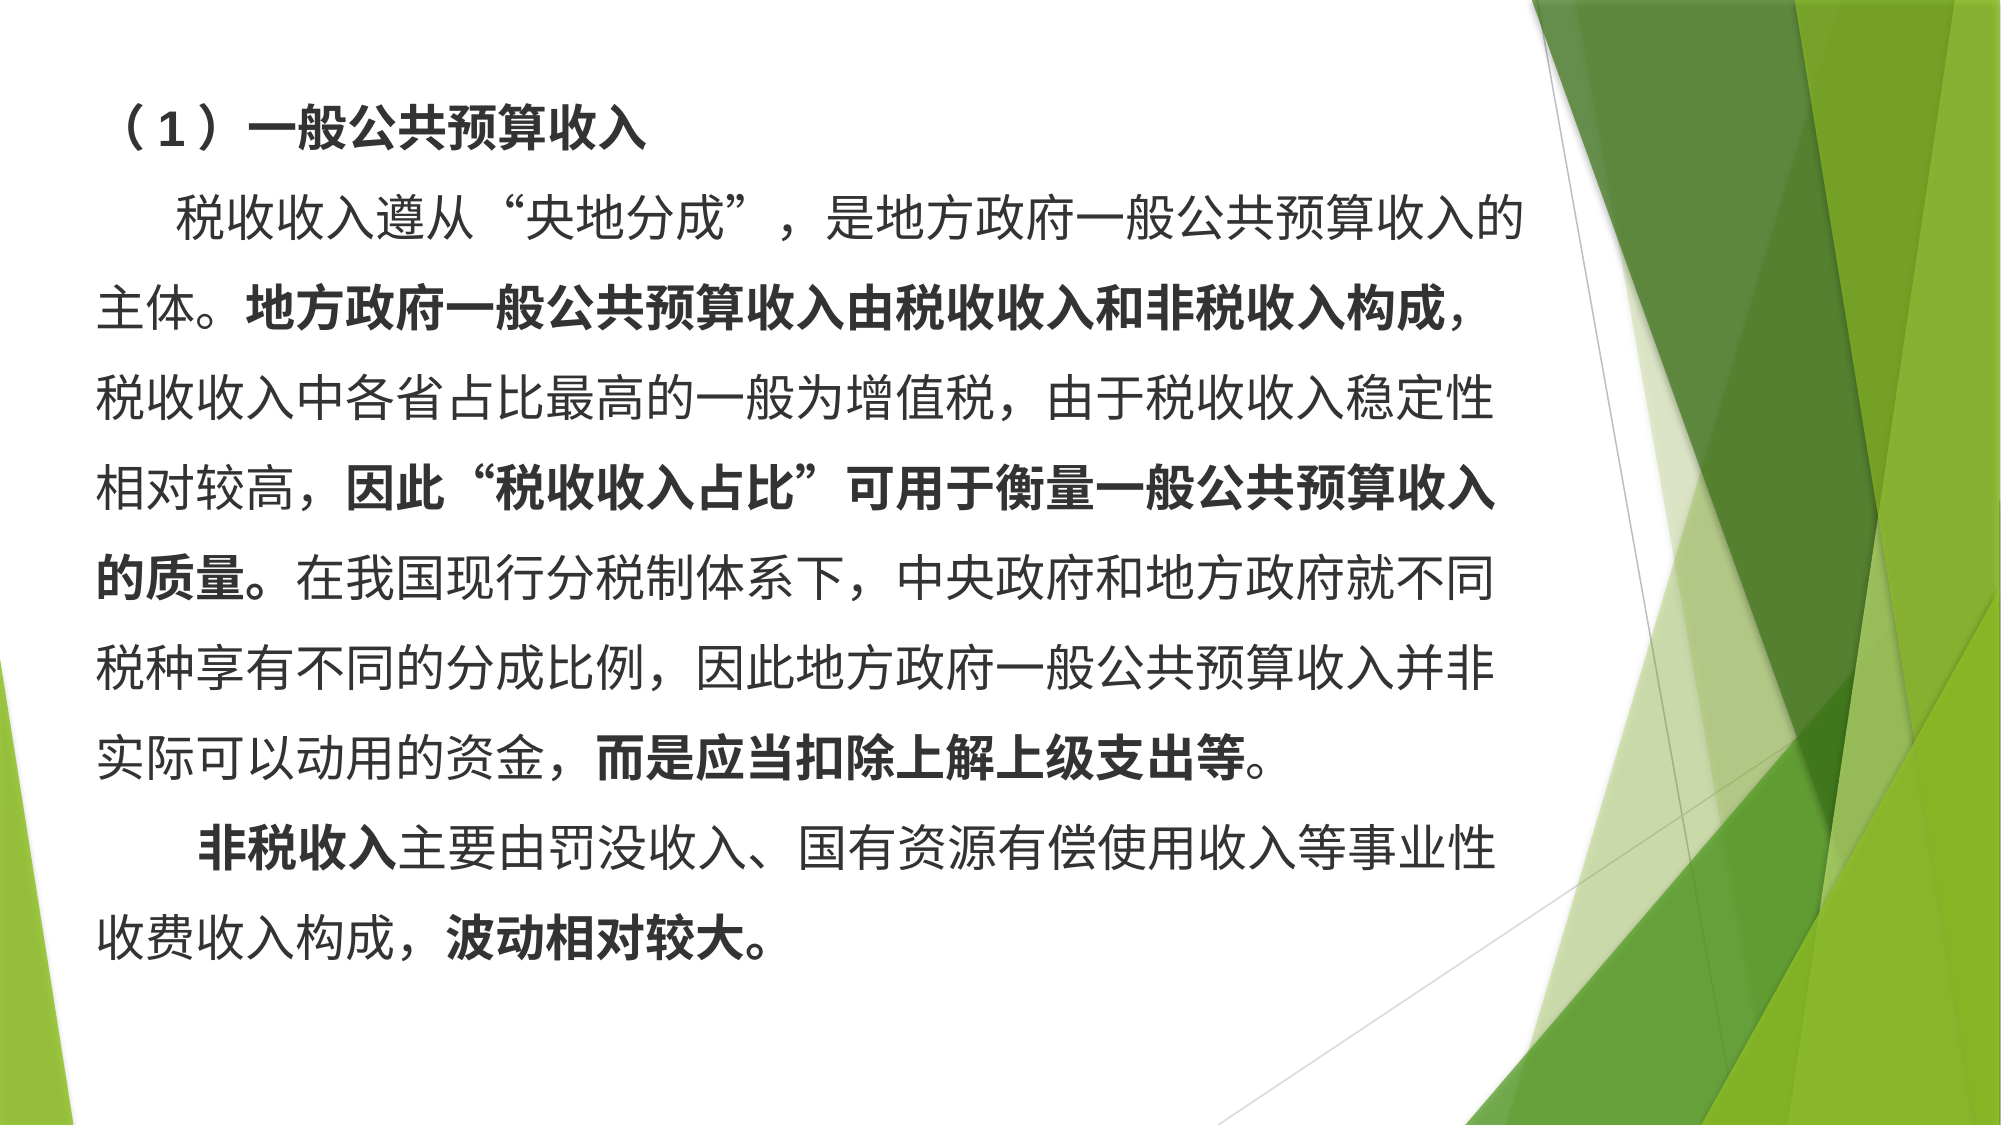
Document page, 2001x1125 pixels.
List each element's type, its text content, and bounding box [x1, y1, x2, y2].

text_box （1）一般公共预算收入 税收收入遵从“央地分成”，是地方政府一般公共预算收入的主体。地方政府一般公共预算收入由税收收入和非税收入构成，税收收入中各省占比最高的一般为增值税，由于税收收入稳定性相对较高，因此“税收收入占比”可用于衡量一般公共预算收入的质量。在我国现行分税制体系下，中央政府和地方政府就不同税种享有不同的分成比例，因此地方政府一般公共预算收入并非实际可以动用的资金，而是应当扣除上解上级支出等。 非税收入主要由罚没收入、国有资源有偿使用收入等事业性收费收入构成，波动相对较大。 [80, 59, 1547, 975]
